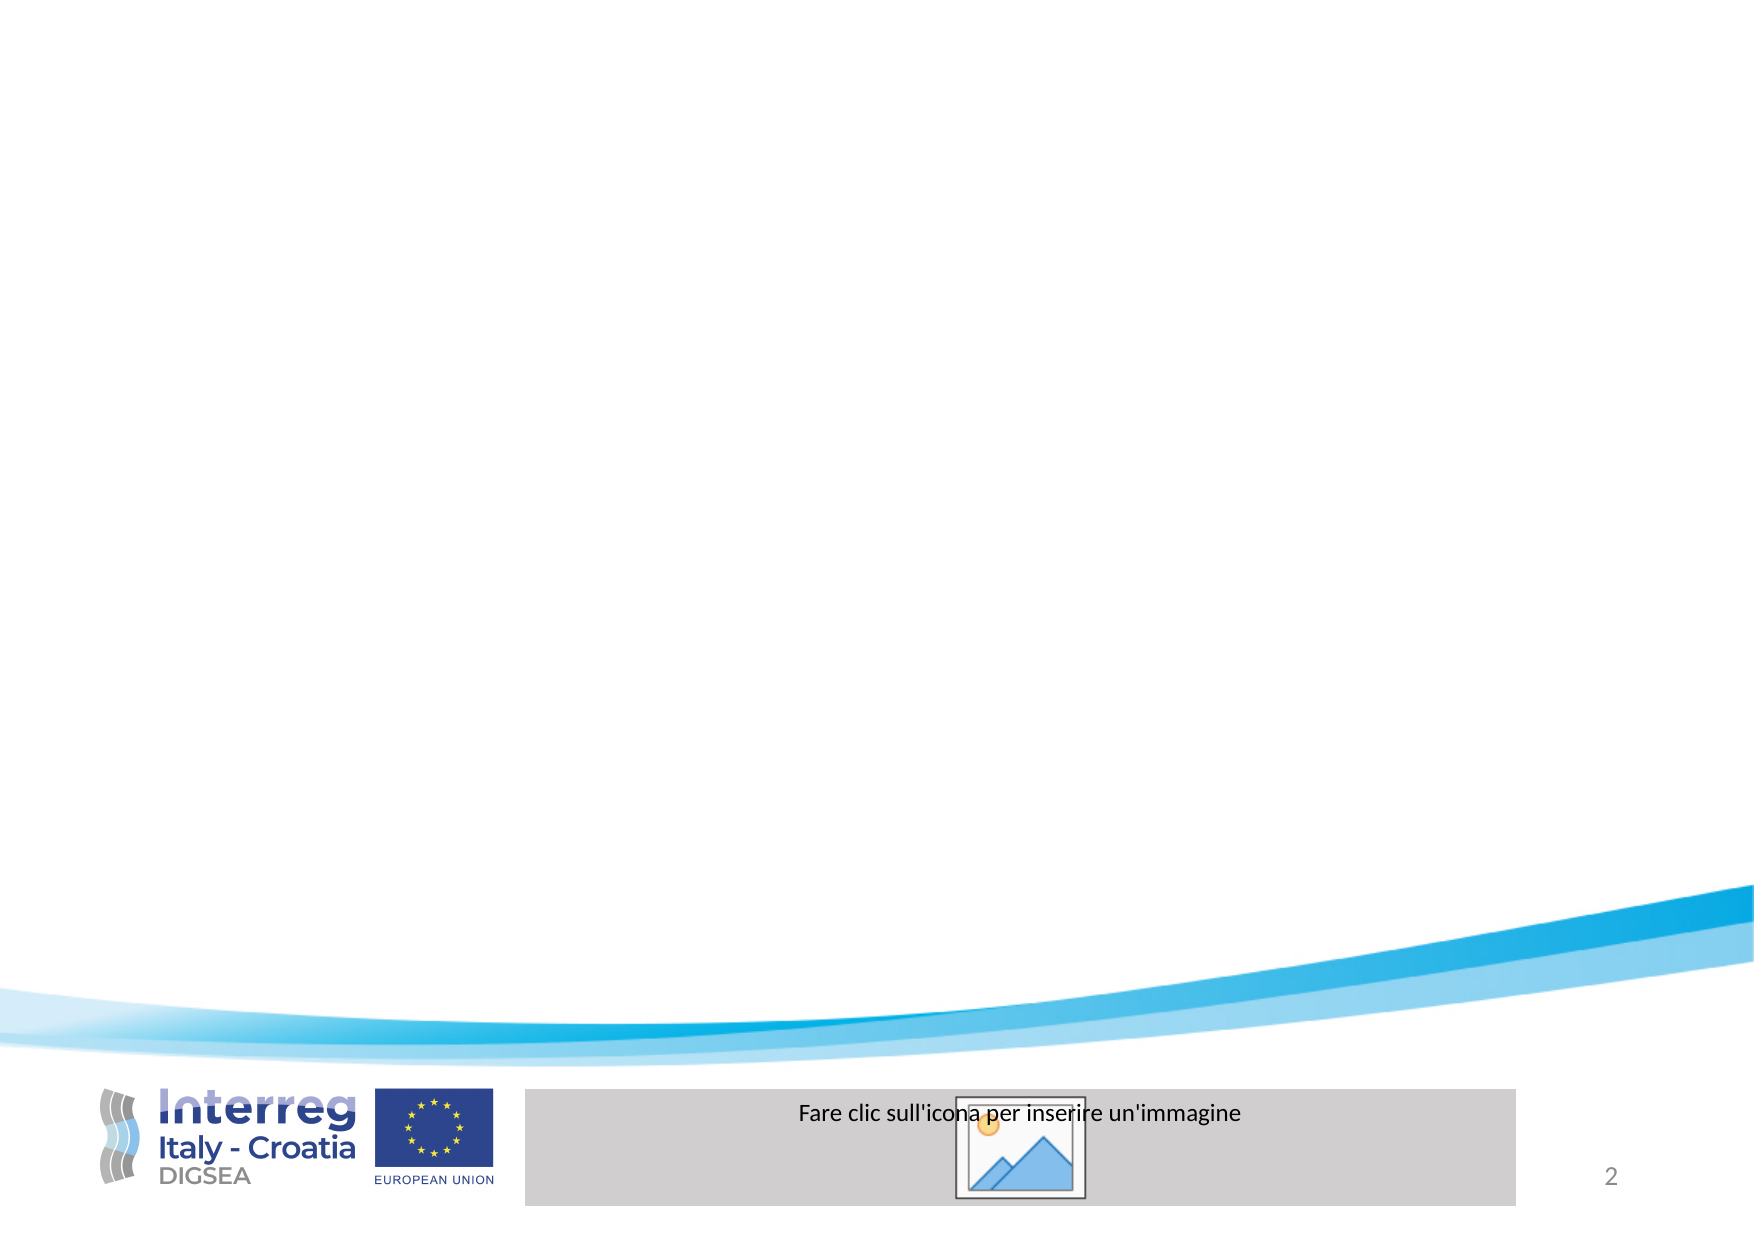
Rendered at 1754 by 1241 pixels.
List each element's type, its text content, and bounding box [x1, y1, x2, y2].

picture [0, 884, 1754, 1218]
slide_number 2 [1521, 1132, 1634, 1216]
